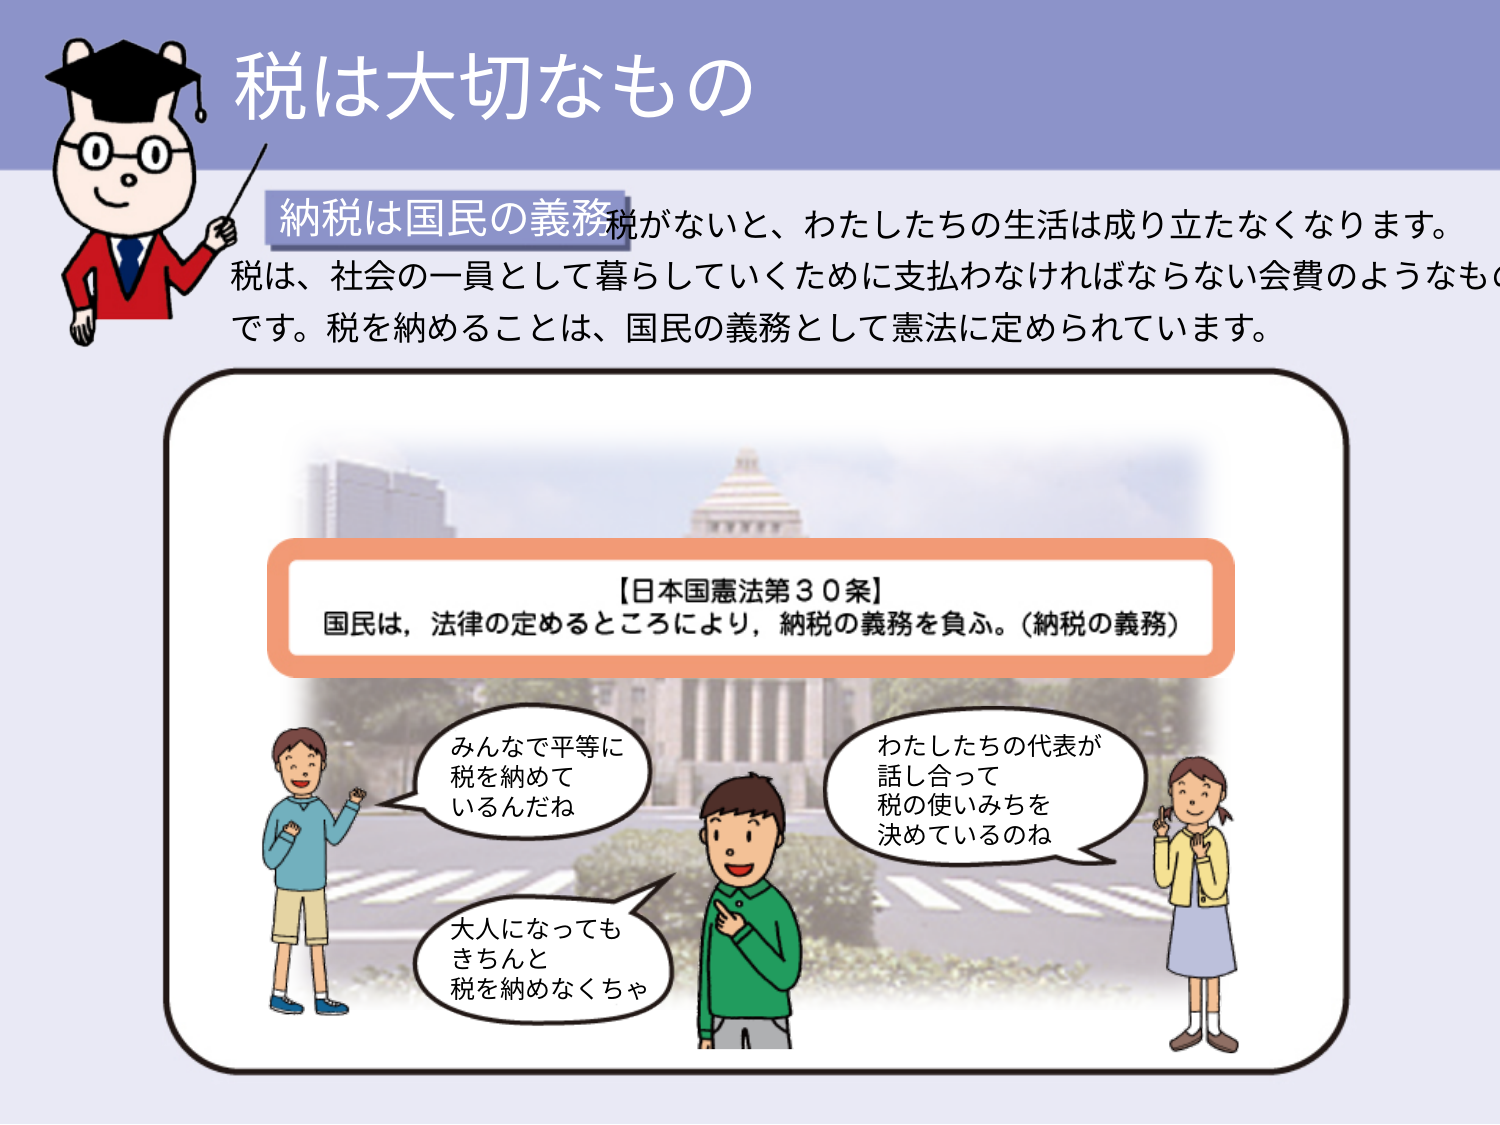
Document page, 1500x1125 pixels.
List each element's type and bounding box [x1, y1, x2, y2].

text_box [256, 721, 1247, 1060]
text_box [0, 0, 1500, 1124]
text_box [820, 703, 1152, 719]
text_box [371, 700, 656, 719]
picture [253, 420, 1258, 1011]
